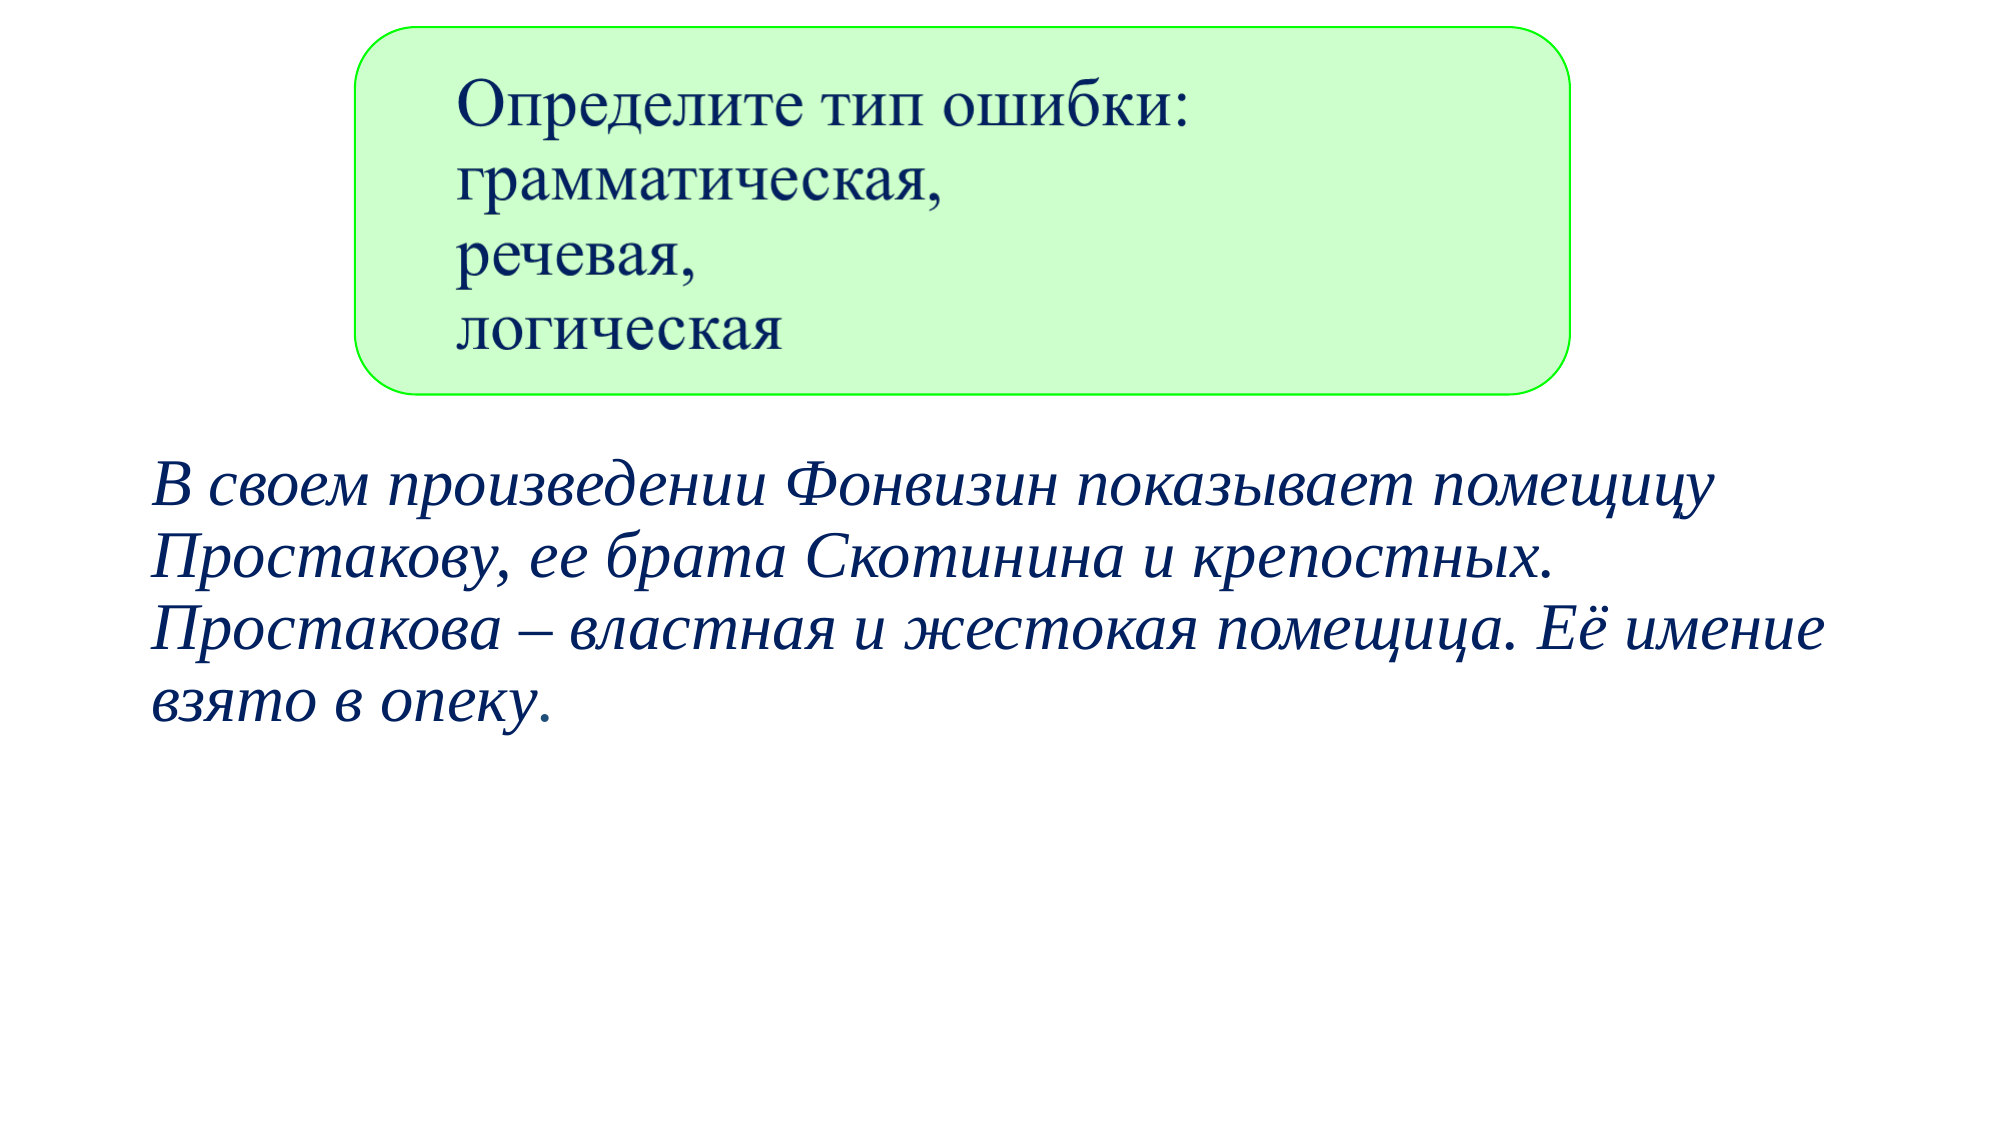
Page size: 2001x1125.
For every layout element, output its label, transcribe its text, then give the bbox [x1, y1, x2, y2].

text_box В своем произведении Фонвизин показывает помещицу Простакову, ее брата Скотинина и крепостных. Простакова – властная и жестокая помещица. Её имение взято в опеку. [136, 440, 1907, 743]
picture [413, 37, 1232, 407]
text_box [353, 26, 1571, 396]
